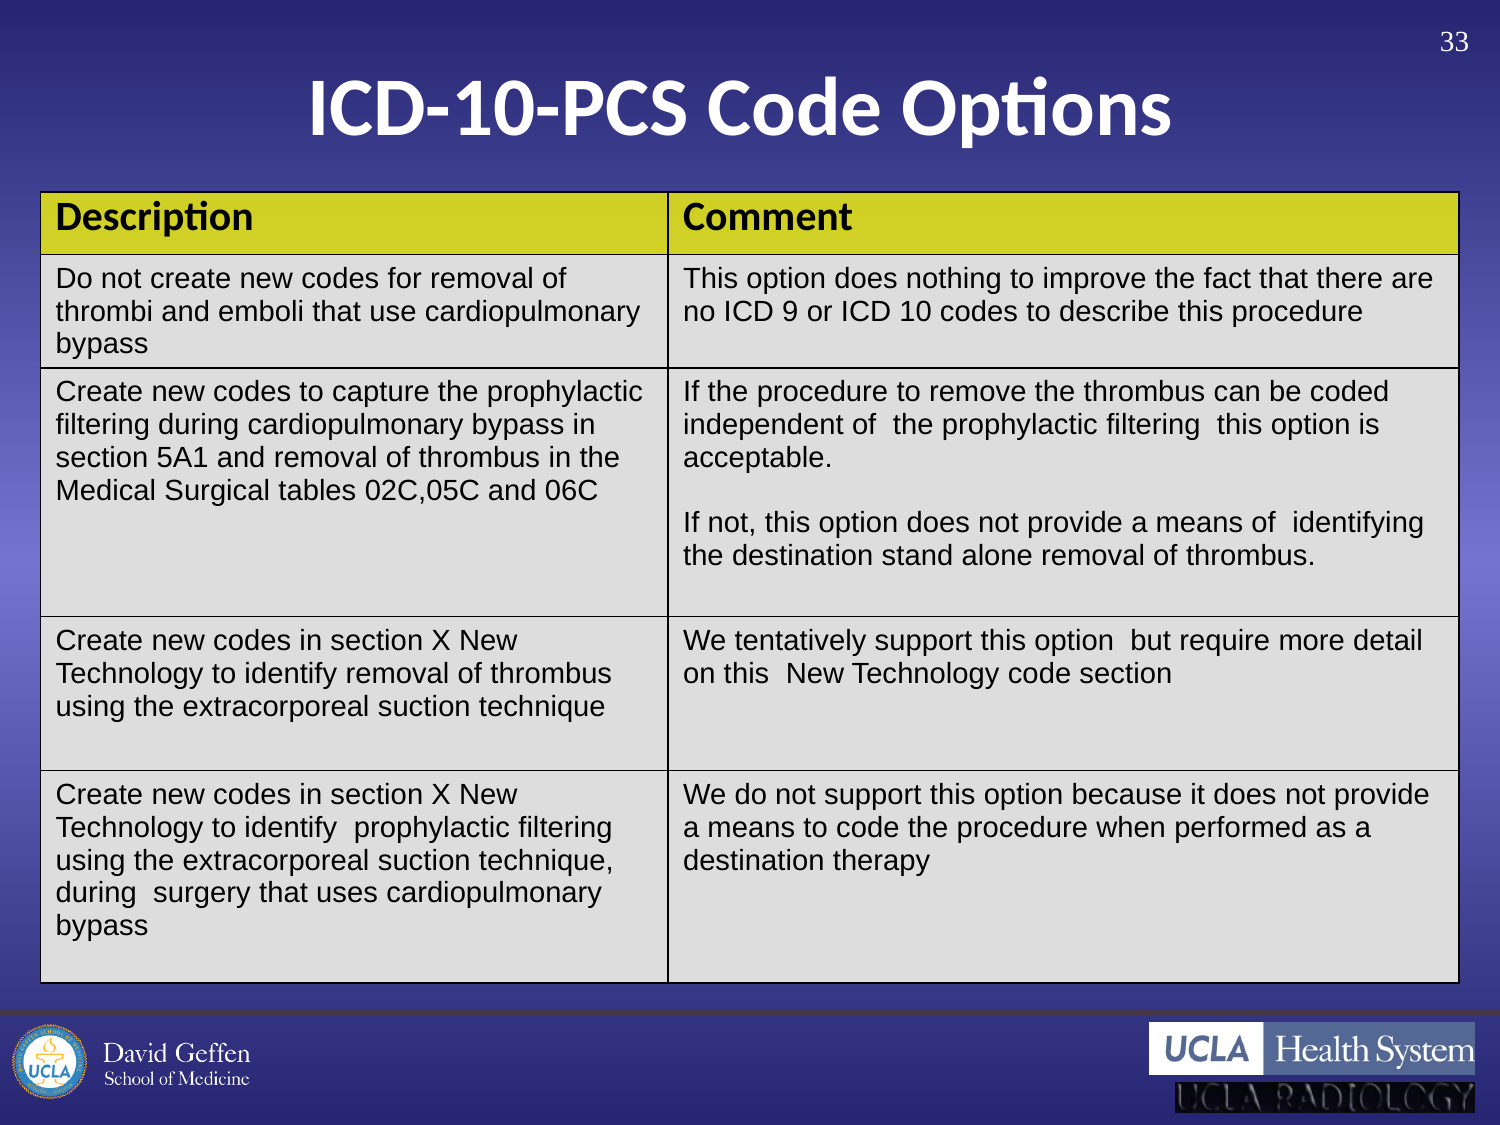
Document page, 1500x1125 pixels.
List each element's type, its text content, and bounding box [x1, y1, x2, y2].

picture [1149, 1022, 1475, 1075]
table_cell We tentatively support this option but require more detail on this New Technology code section [669, 617, 1458, 770]
picture [99, 1028, 250, 1095]
slide_number 33 [1425, 15, 1500, 75]
table_cell Create new codes in section X New Technology to identify removal of thrombus using the extracorporeal suction technique [41, 617, 667, 770]
table_cell We do not support this option because it does not provide a means to code the procedure when performed as a destination therapy [669, 771, 1458, 982]
table_cell If the procedure to remove the thrombus can be coded independent of the prophylactic filtering this option is acceptable. If not, this option does not provide a means of identifying the destination stand alone removal of thrombus. [669, 369, 1458, 616]
table_cell Create new codes to capture the prophylactic filtering during cardiopulmonary bypass in section 5A1 and removal of thrombus in the Medical Surgical tables 02C,05C and 06C [41, 369, 667, 616]
title ICD-10-PCS Code Options [74, 44, 1426, 191]
table_cell This option does nothing to improve the fact that there are no ICD 9 or ICD 10 codes to describe this procedure [669, 255, 1458, 367]
picture [12, 1024, 88, 1099]
table_cell Do not create new codes for removal of thrombi and emboli that use cardiopulmonary bypass [41, 255, 667, 367]
table_header Comment [669, 193, 1458, 254]
table_cell Create new codes in section X New Technology to identify prophylactic filtering using the extracorporeal suction technique, during surgery that uses cardiopulmonary bypass [41, 771, 667, 982]
table_header Description [41, 193, 667, 254]
picture [1175, 1082, 1475, 1113]
